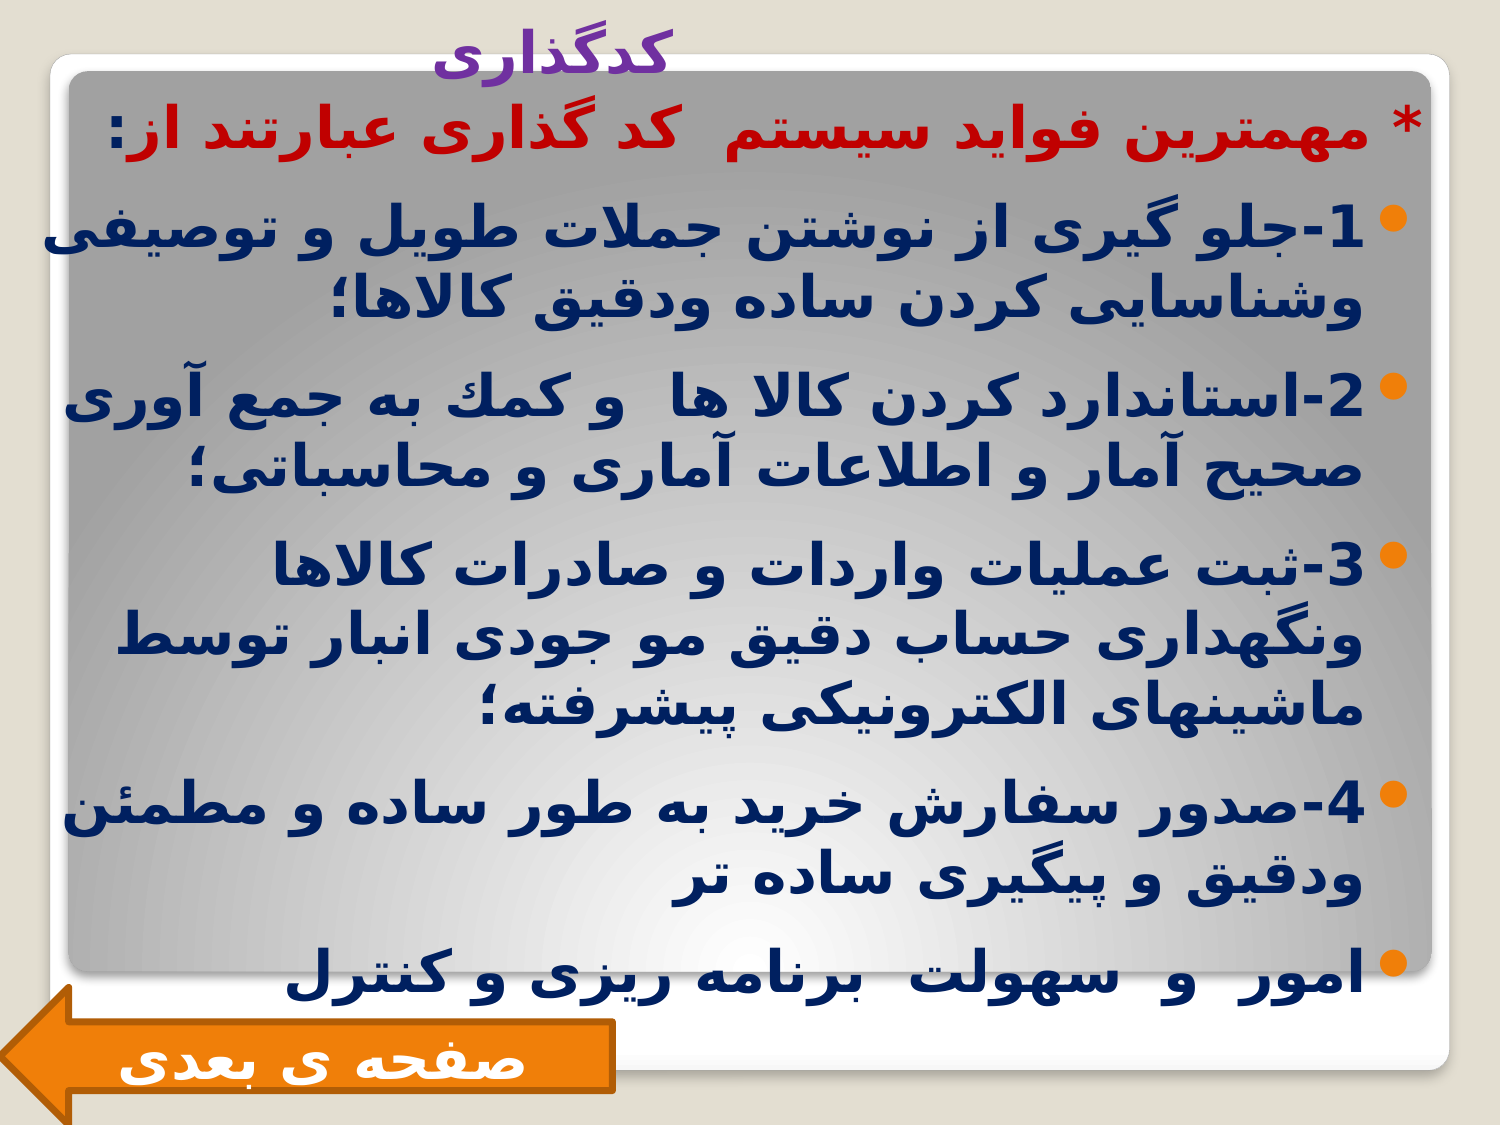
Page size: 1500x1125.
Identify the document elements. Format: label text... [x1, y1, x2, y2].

text_box صفحه ی بعدی [0, 984, 616, 1125]
list کدگذاری * مهمترین فواید سیستم كد گذاری عبارتند از: 1-جلو گیری از نوشتن جملات طویل و توصیفی وشناسایی كردن ساده ودقیق كالاها؛ 2-استاندارد كردن كالا ها و كمك به جمع آوری صحیح آمار و اطلاعات آماری و محاسباتی؛ 3-ثبت عملیات واردات و صادرات كالاها ونگهداری حساب دقیق مو جودی انبار توسط ماشینهای الكترونیكی پیشرفته؛ 4-صدور سفارش خرید به طور ساده و مطمئن ودقیق و پیگیری ساده تر امور و سهولت برنامه ریزی و كنترل [0, 0, 1438, 1125]
